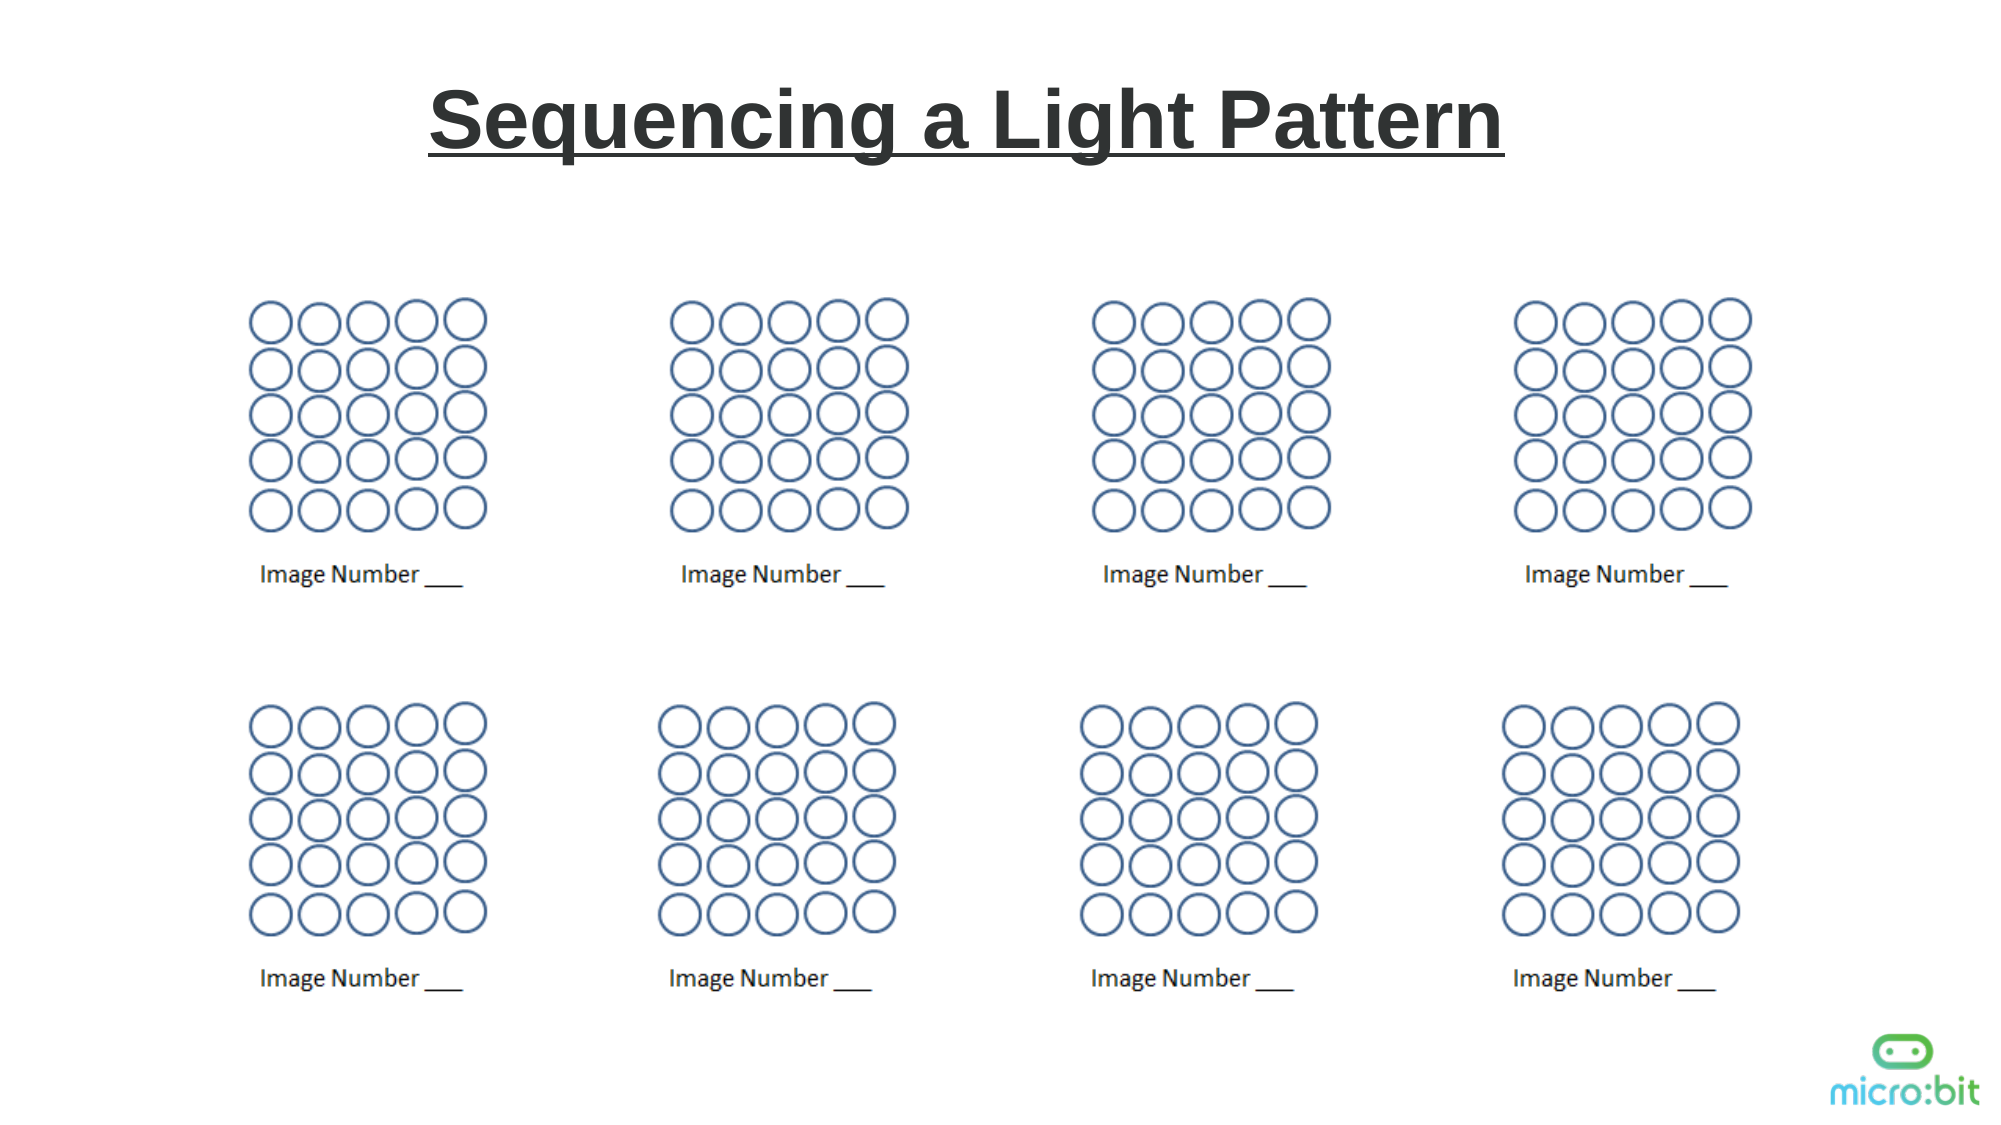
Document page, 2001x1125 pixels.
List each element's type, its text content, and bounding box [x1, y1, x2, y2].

picture [641, 700, 912, 1004]
picture [1497, 296, 1769, 600]
title Sequencing a Light Pattern [135, 58, 1798, 151]
picture [1075, 296, 1347, 600]
picture [231, 700, 503, 1004]
picture [231, 296, 503, 600]
picture [653, 296, 925, 600]
picture [1484, 700, 1756, 1004]
picture [1830, 1029, 1980, 1106]
picture [1063, 700, 1334, 1004]
